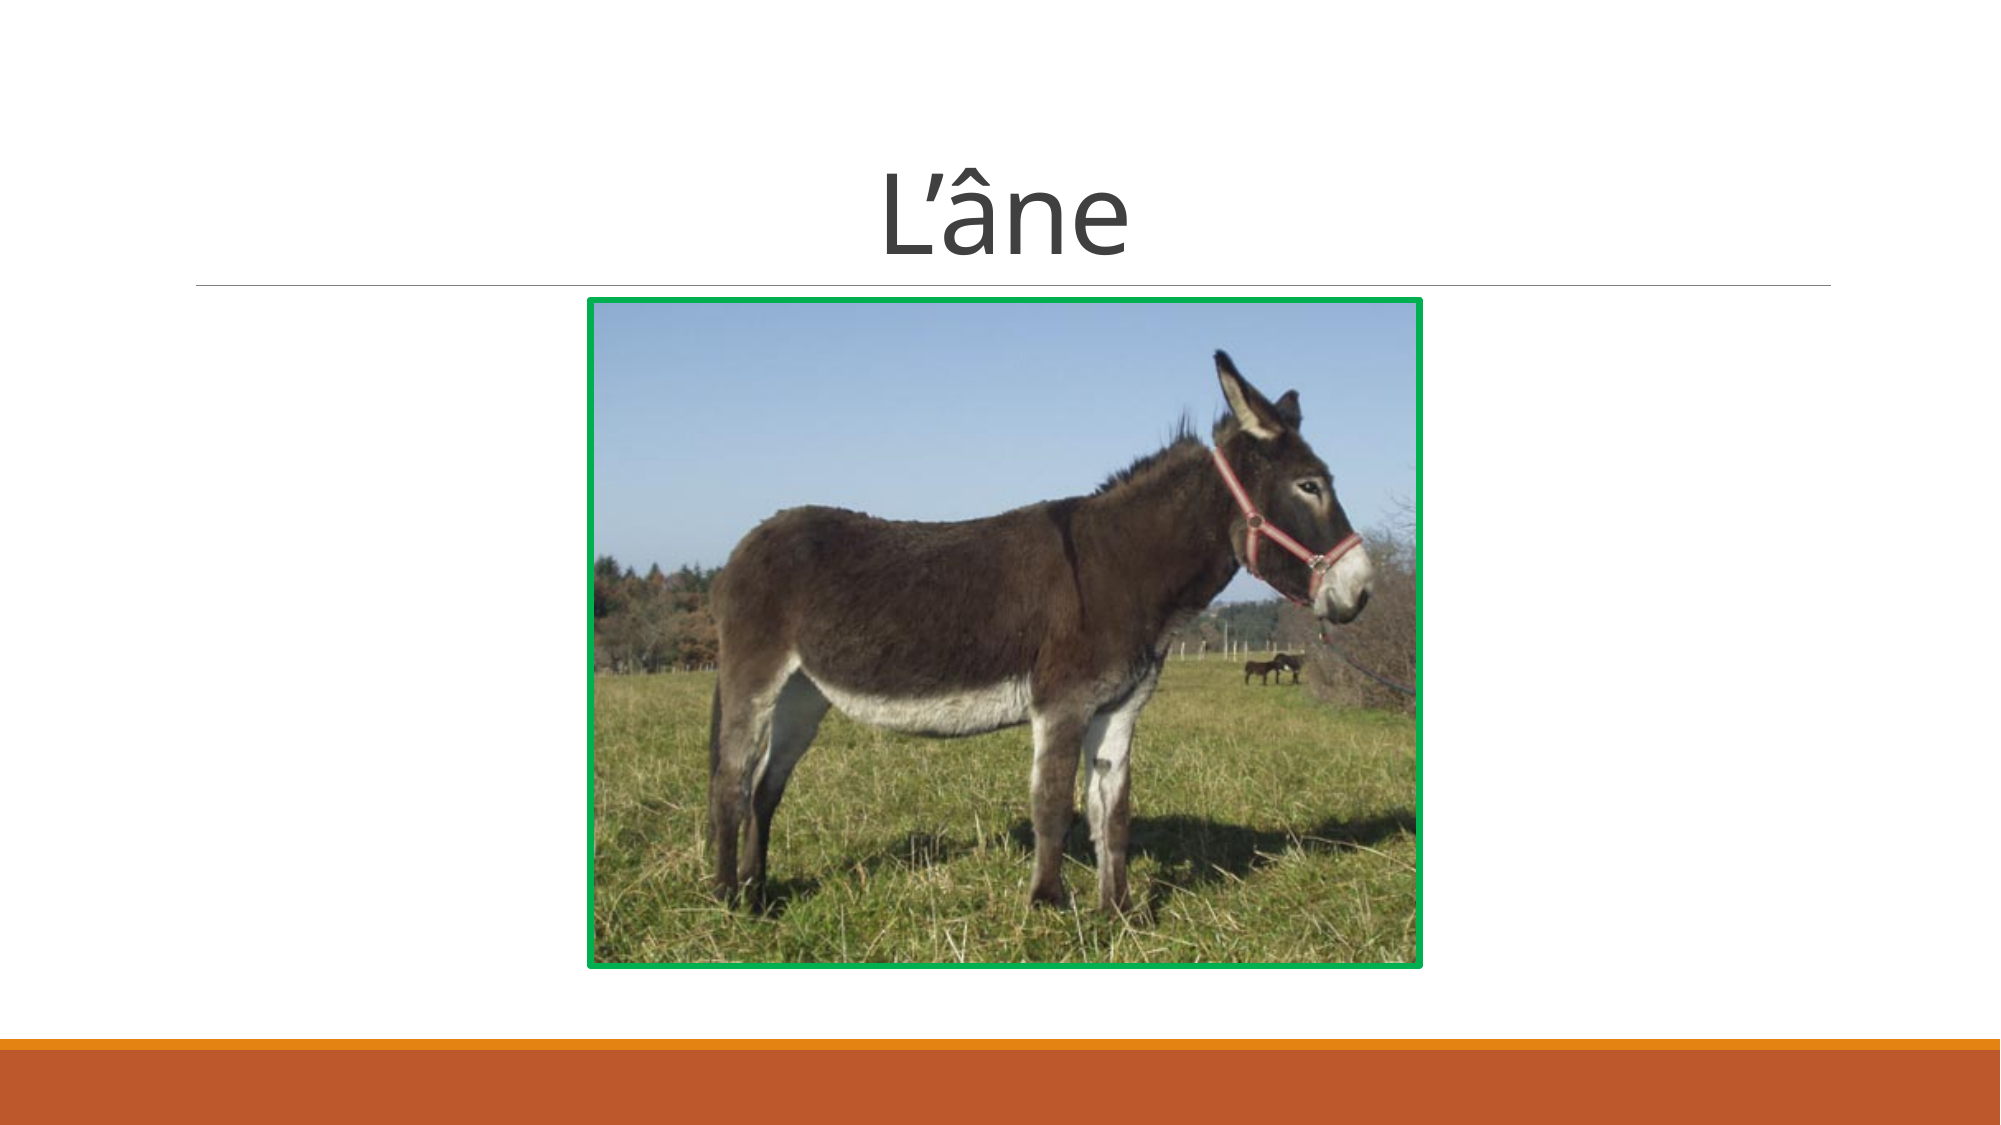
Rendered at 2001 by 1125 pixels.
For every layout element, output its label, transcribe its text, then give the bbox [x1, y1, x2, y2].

title L’âne [180, 47, 1830, 285]
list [593, 302, 1417, 964]
